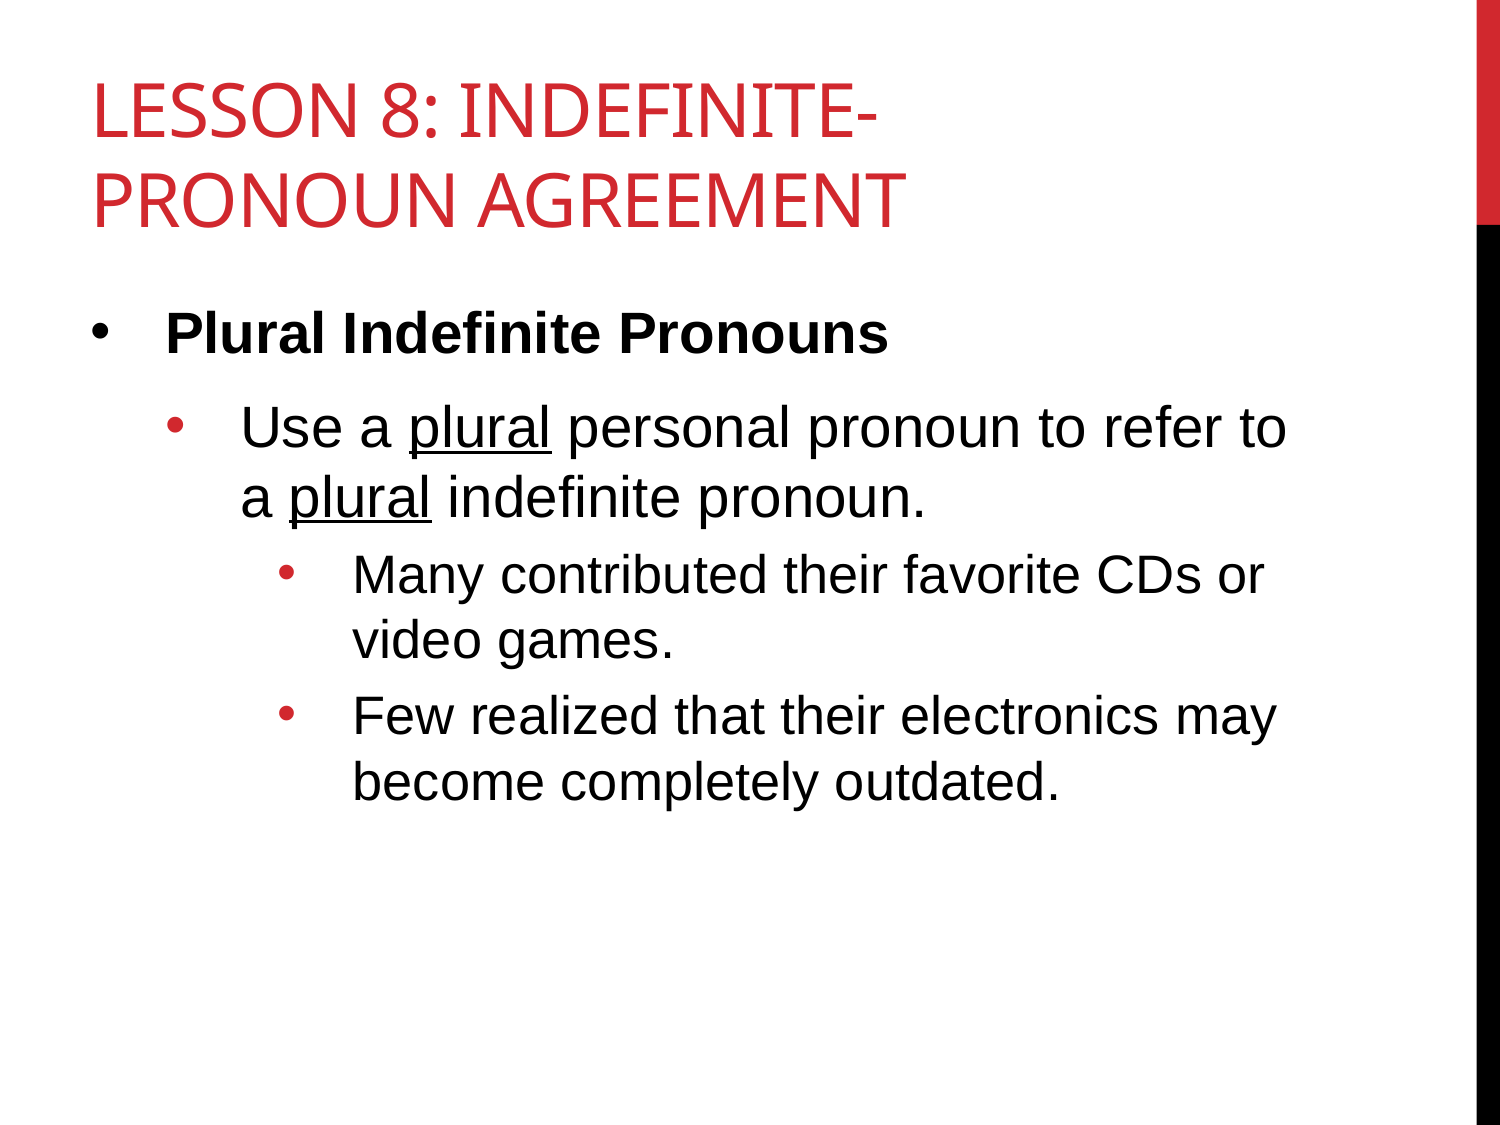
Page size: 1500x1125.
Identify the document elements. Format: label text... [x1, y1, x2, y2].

title Lesson 8: Indefinite-Pronoun agreement [75, 25, 1025, 250]
list Plural Indefinite Pronouns Use a plural personal pronoun to refer to a plural indefinite pronoun. Many contributed their favorite CDs or video games. Few realized that their electronics may become completely outdated. [75, 287, 1325, 1005]
